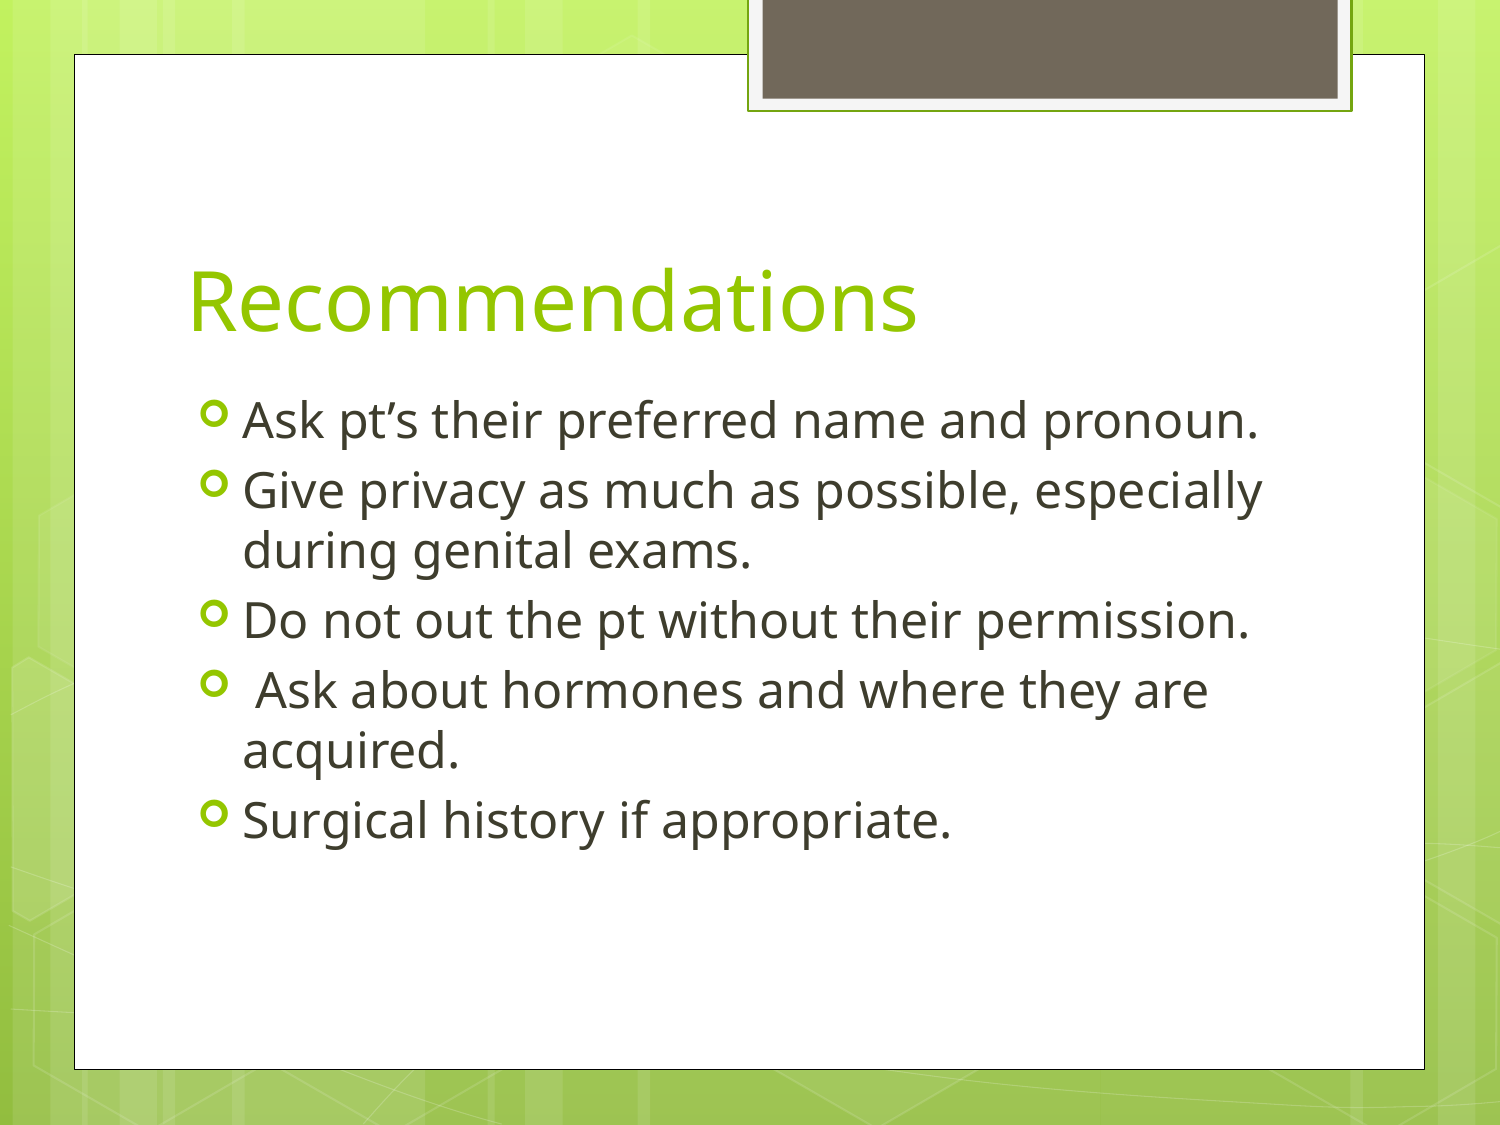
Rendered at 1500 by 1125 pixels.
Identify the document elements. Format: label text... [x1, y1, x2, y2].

title Recommendations [171, 168, 1324, 357]
list Ask pt’s their preferred name and pronoun. Give privacy as much as possible, especially during genital exams. Do not out the pt without their permission. Ask about hormones and where they are acquired. Surgical history if appropriate. [171, 381, 1283, 957]
